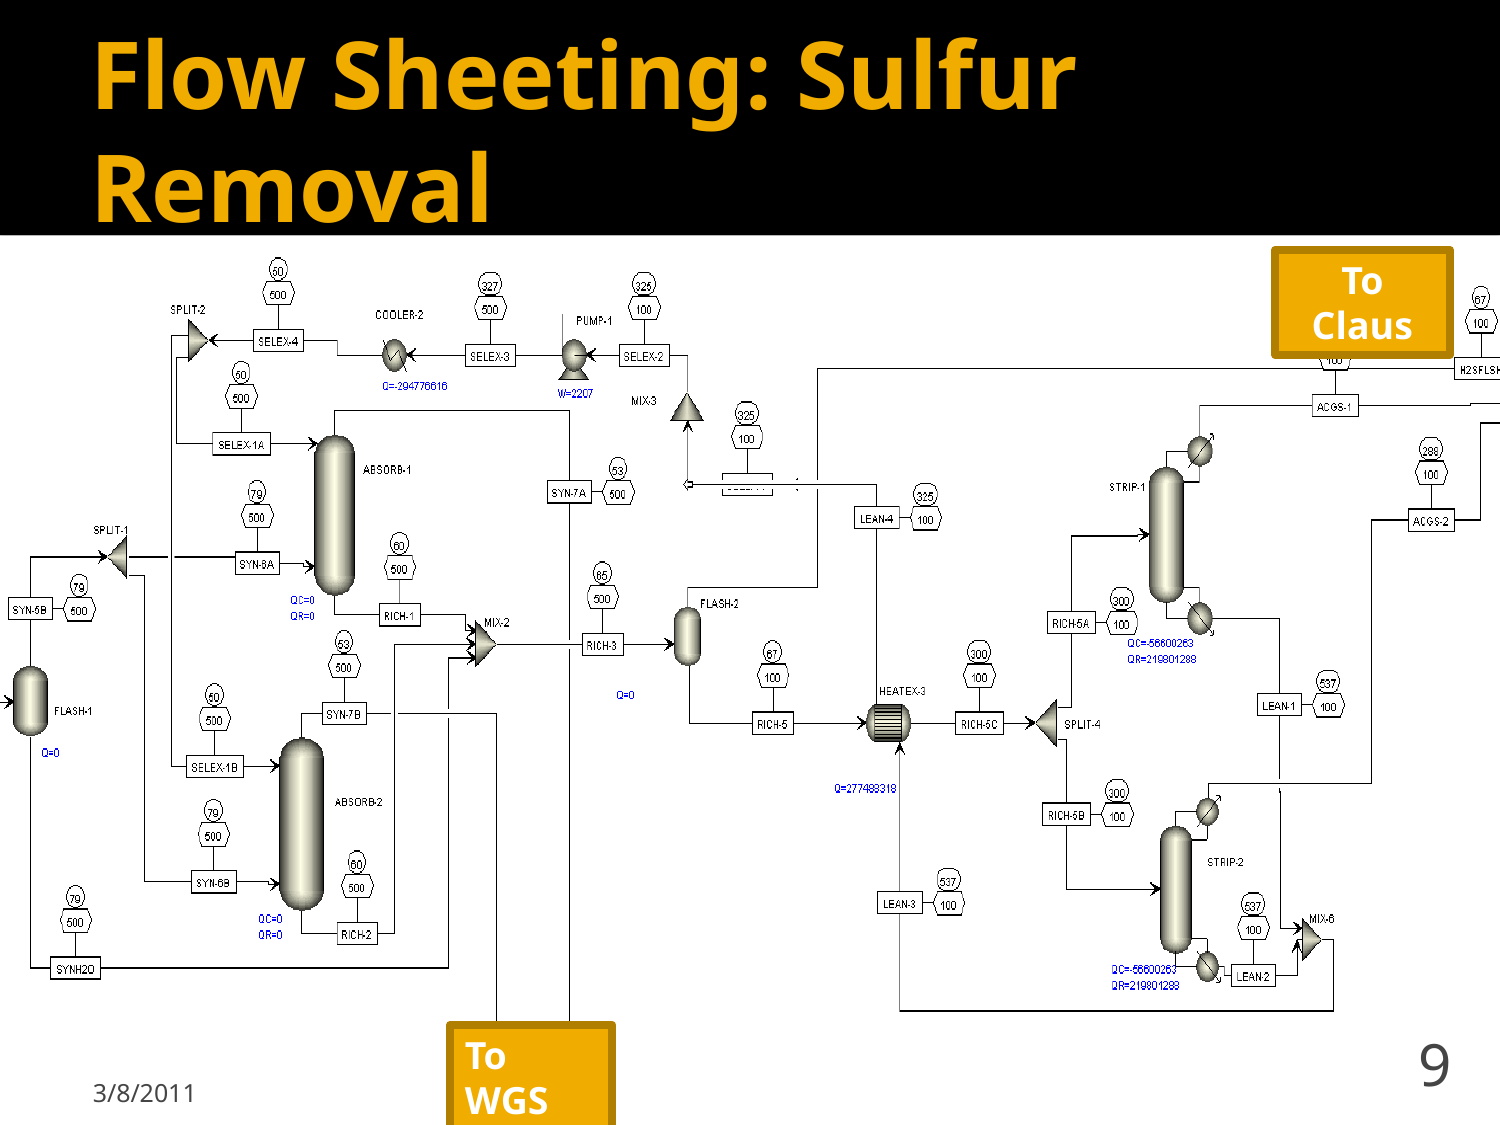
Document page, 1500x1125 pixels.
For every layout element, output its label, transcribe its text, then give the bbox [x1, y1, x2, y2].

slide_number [75, 1062, 425, 1108]
title Flow Sheeting: Sulfur Removal [75, 25, 1425, 231]
picture [0, 237, 1500, 1038]
text_box To WGS [446, 1046, 616, 1125]
slide_number 9 [1345, 1062, 1467, 1108]
